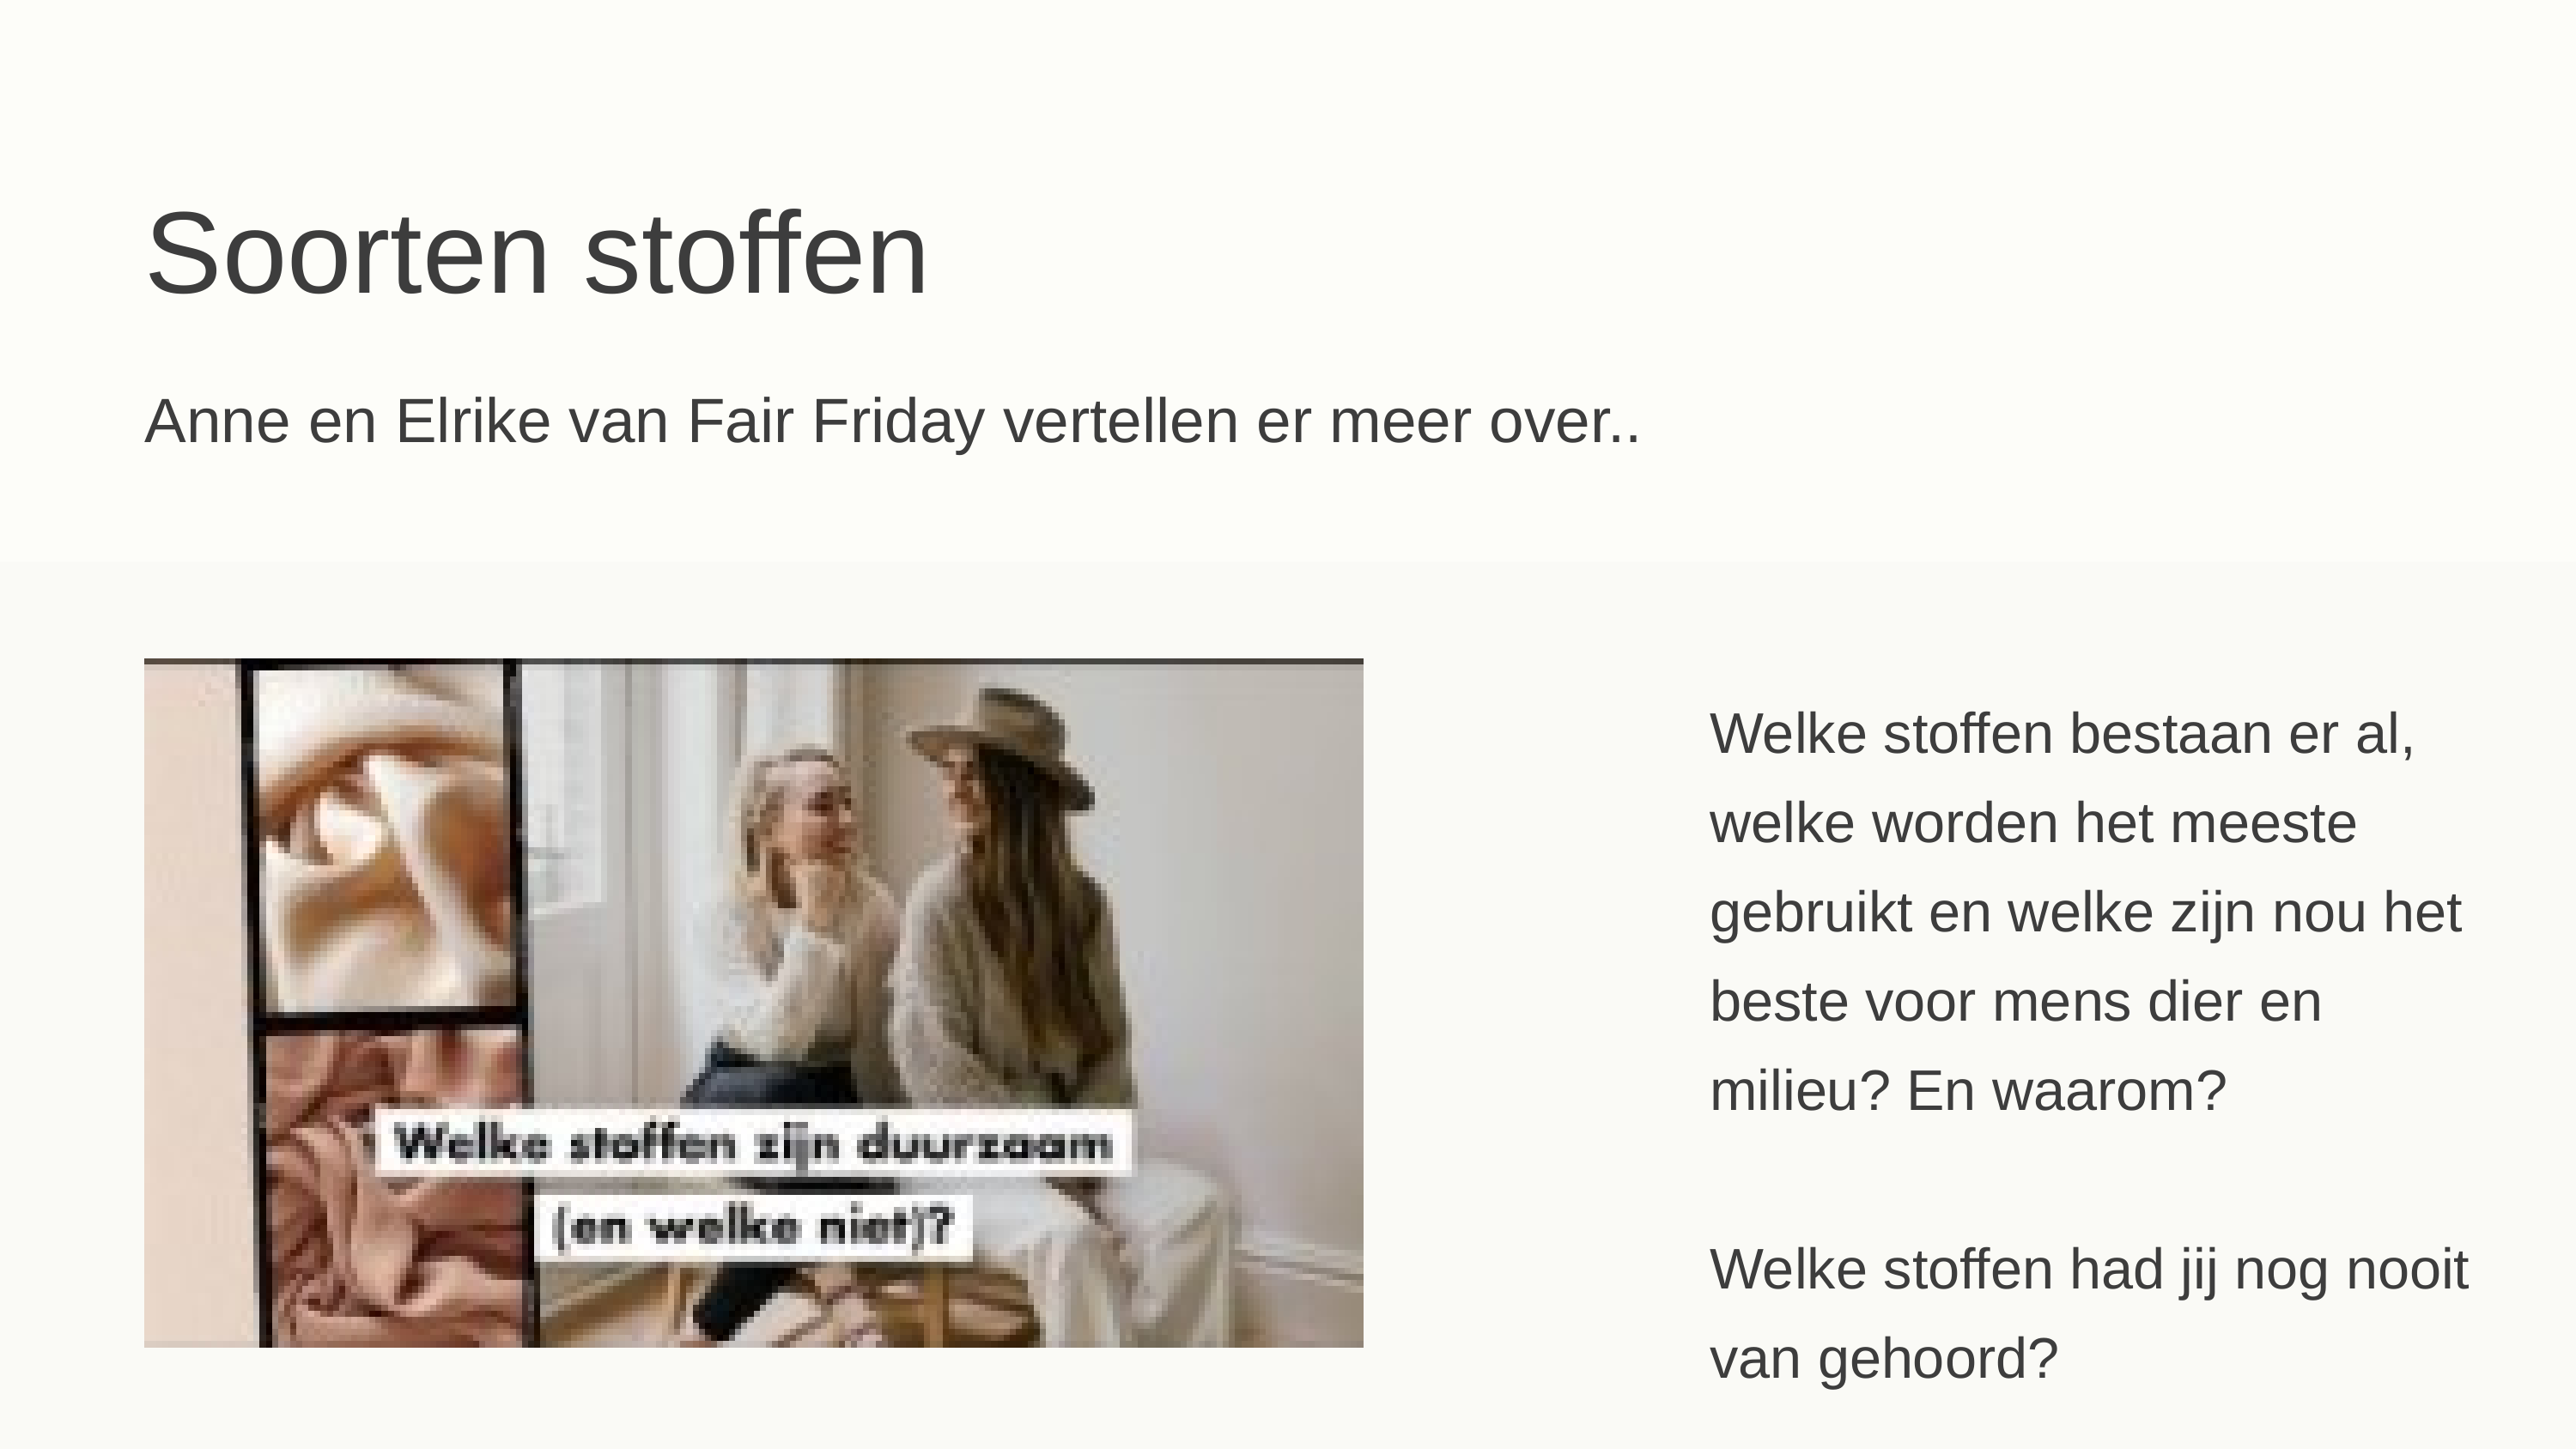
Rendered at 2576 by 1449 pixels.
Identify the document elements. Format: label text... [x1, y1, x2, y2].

text_box Welke stoffen bestaan er al, welke worden het meeste gebruikt en welke zijn nou het beste voor mens dier en milieu? En waarom? Welke stoffen had jij nog nooit van gehoord? [1710, 676, 2485, 1390]
picture [144, 658, 1364, 1348]
text_box [0, 561, 2576, 1449]
text_box Soorten stoffen [144, 149, 2097, 317]
text_box Anne en Elrike van Fair Friday vertellen er meer over.. [144, 357, 1957, 455]
